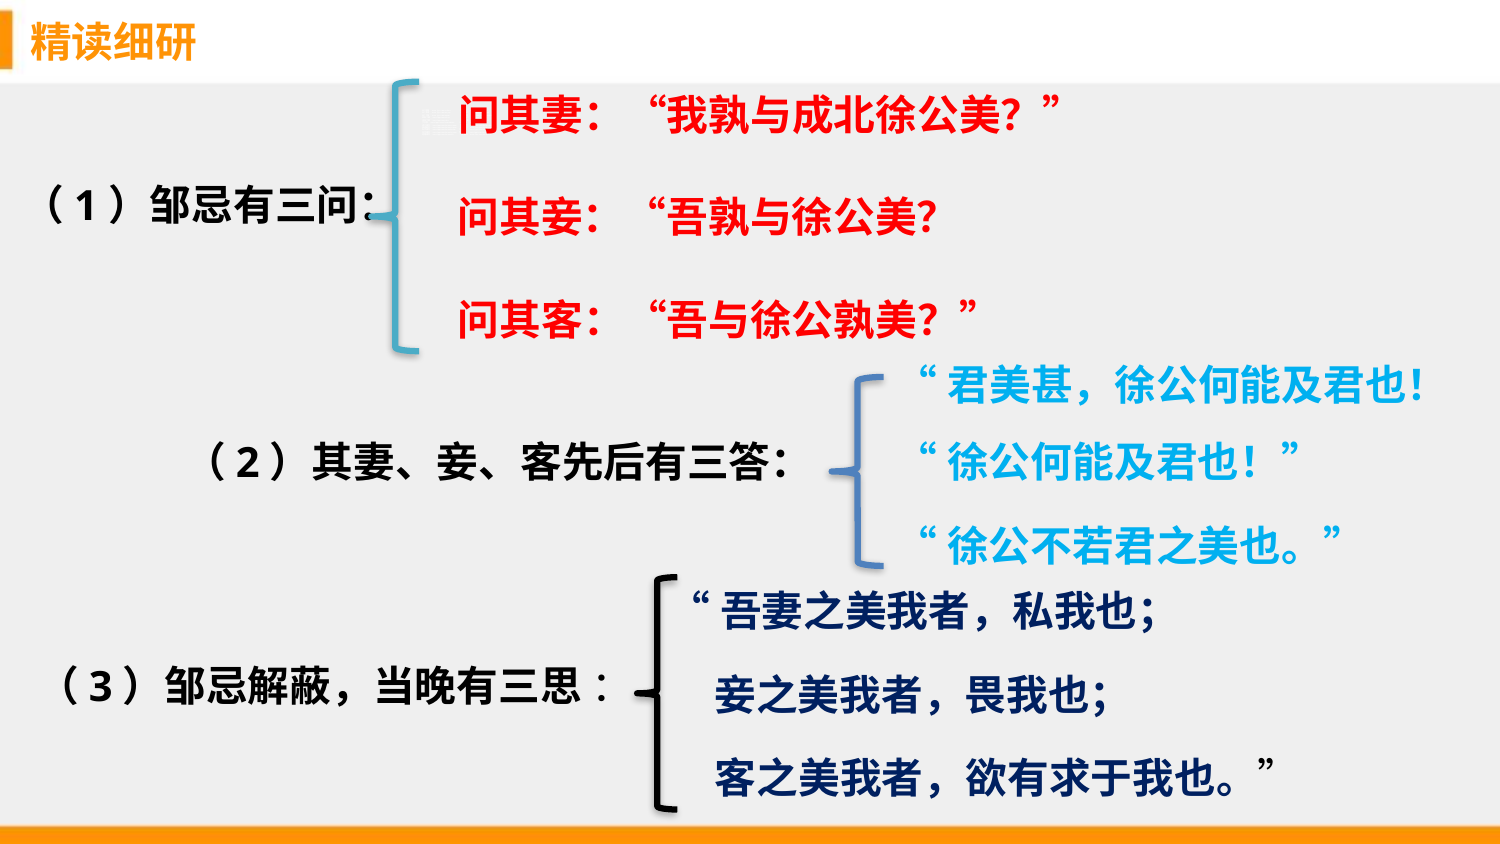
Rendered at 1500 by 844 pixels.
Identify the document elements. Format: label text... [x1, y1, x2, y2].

text_box （3）邹忌解蔽，当晚有三思 ： [22, 652, 649, 718]
text_box 问其妾：“吾孰与徐公美？ [442, 183, 974, 249]
text_box “徐公不若君之美也。” [880, 521, 1380, 577]
text_box “君美甚，徐公何能及君也！ [881, 351, 1464, 416]
text_box 问其妻：“我孰与成北徐公美？” [443, 81, 1100, 147]
text_box [828, 373, 884, 570]
text_box （2）其妻、妾、客先后有三答： [169, 427, 828, 493]
text_box “徐公何能及君也！” [880, 427, 1338, 493]
text_box 妾之美我者，畏我也； [699, 660, 1147, 726]
text_box [633, 574, 678, 813]
picture [0, 0, 1500, 844]
text_box （1）邹忌有三问： [7, 171, 387, 237]
text_box [368, 78, 420, 355]
title 精读细研 [15, 0, 239, 82]
text_box “吾妻之美我者，私我也； [679, 577, 1194, 642]
text_box 问其客：“吾与徐公孰美？” [443, 285, 1016, 351]
text_box 客之美我者，欲有求于我也。” [700, 744, 1315, 809]
